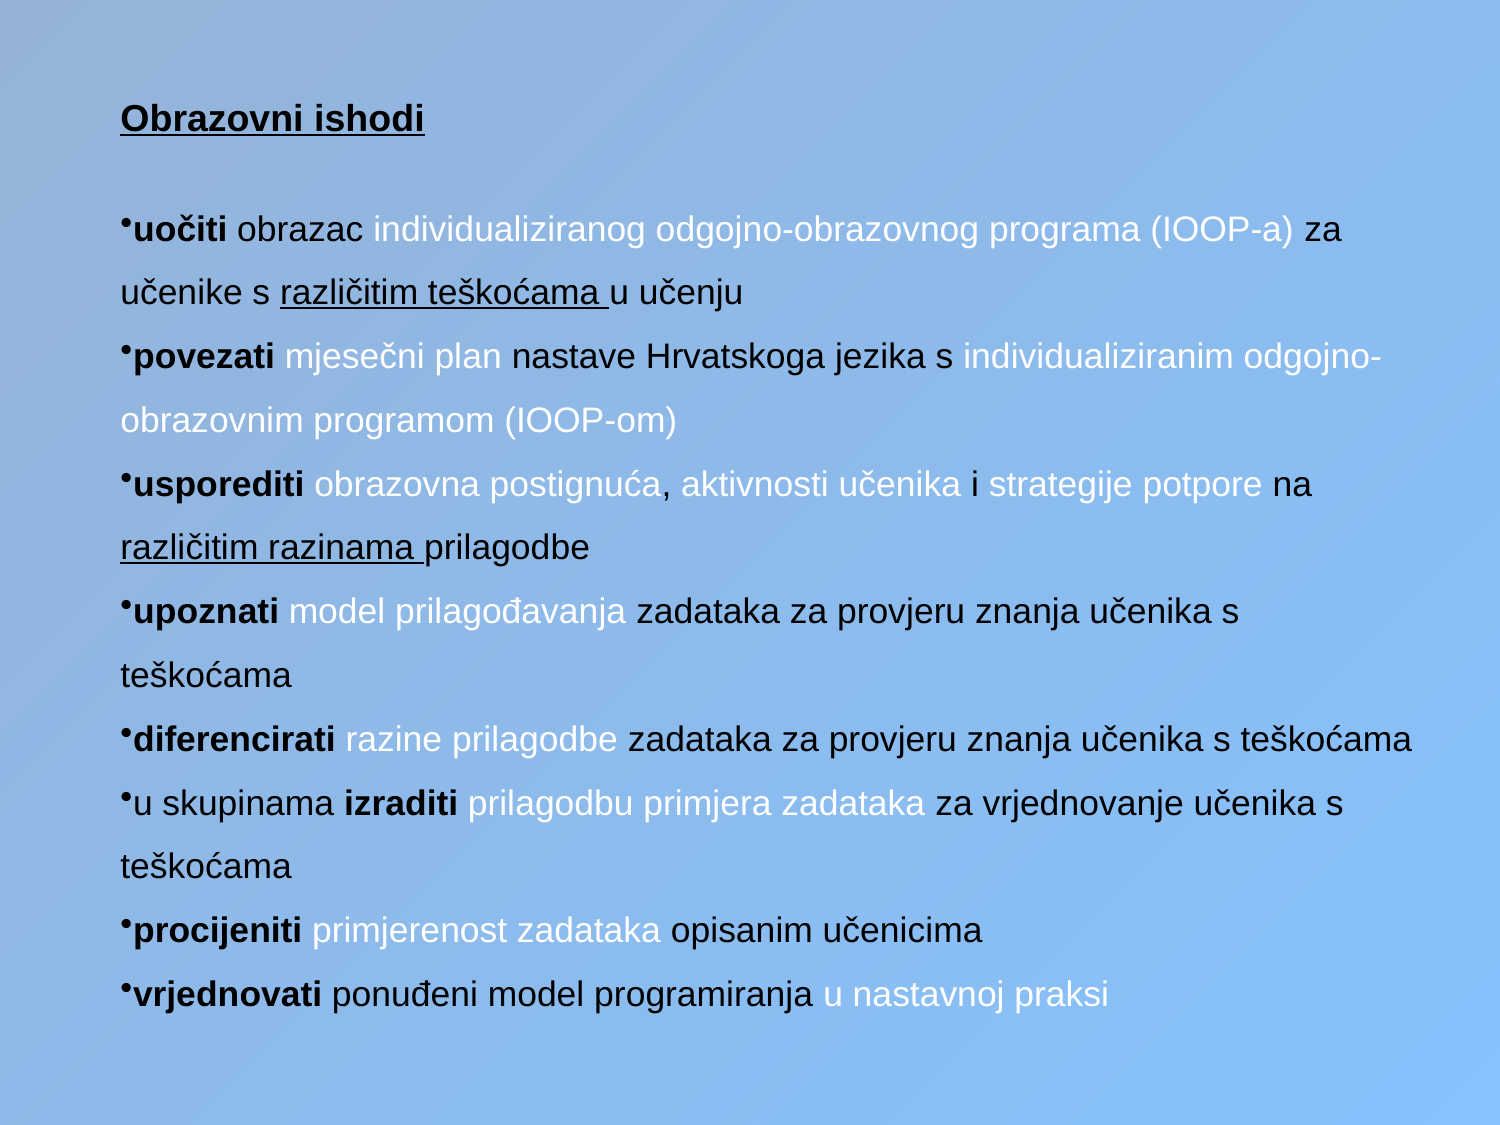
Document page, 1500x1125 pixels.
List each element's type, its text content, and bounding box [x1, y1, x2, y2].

text_box Obrazovni ishodi uočiti obrazac individualiziranog odgojno-obrazovnog programa (IOOP-a) za učenike s različitim teškoćama u učenju povezati mjesečni plan nastave Hrvatskoga jezika s individualiziranim odgojno-obrazovnim programom (IOOP-om) usporediti obrazovna postignuća, aktivnosti učenika i strategije potpore na različitim razinama prilagodbe upoznati model prilagođavanja zadataka za provjeru znanja učenika s teškoćama diferencirati razine prilagodbe zadataka za provjeru znanja učenika s teškoćama u skupinama izraditi prilagodbu primjera zadataka za vrjednovanje učenika s teškoćama procijeniti primjerenost zadataka opisanim učenicima vrjednovati ponuđeni model programiranja u nastavnoj praksi [105, 86, 1430, 1081]
